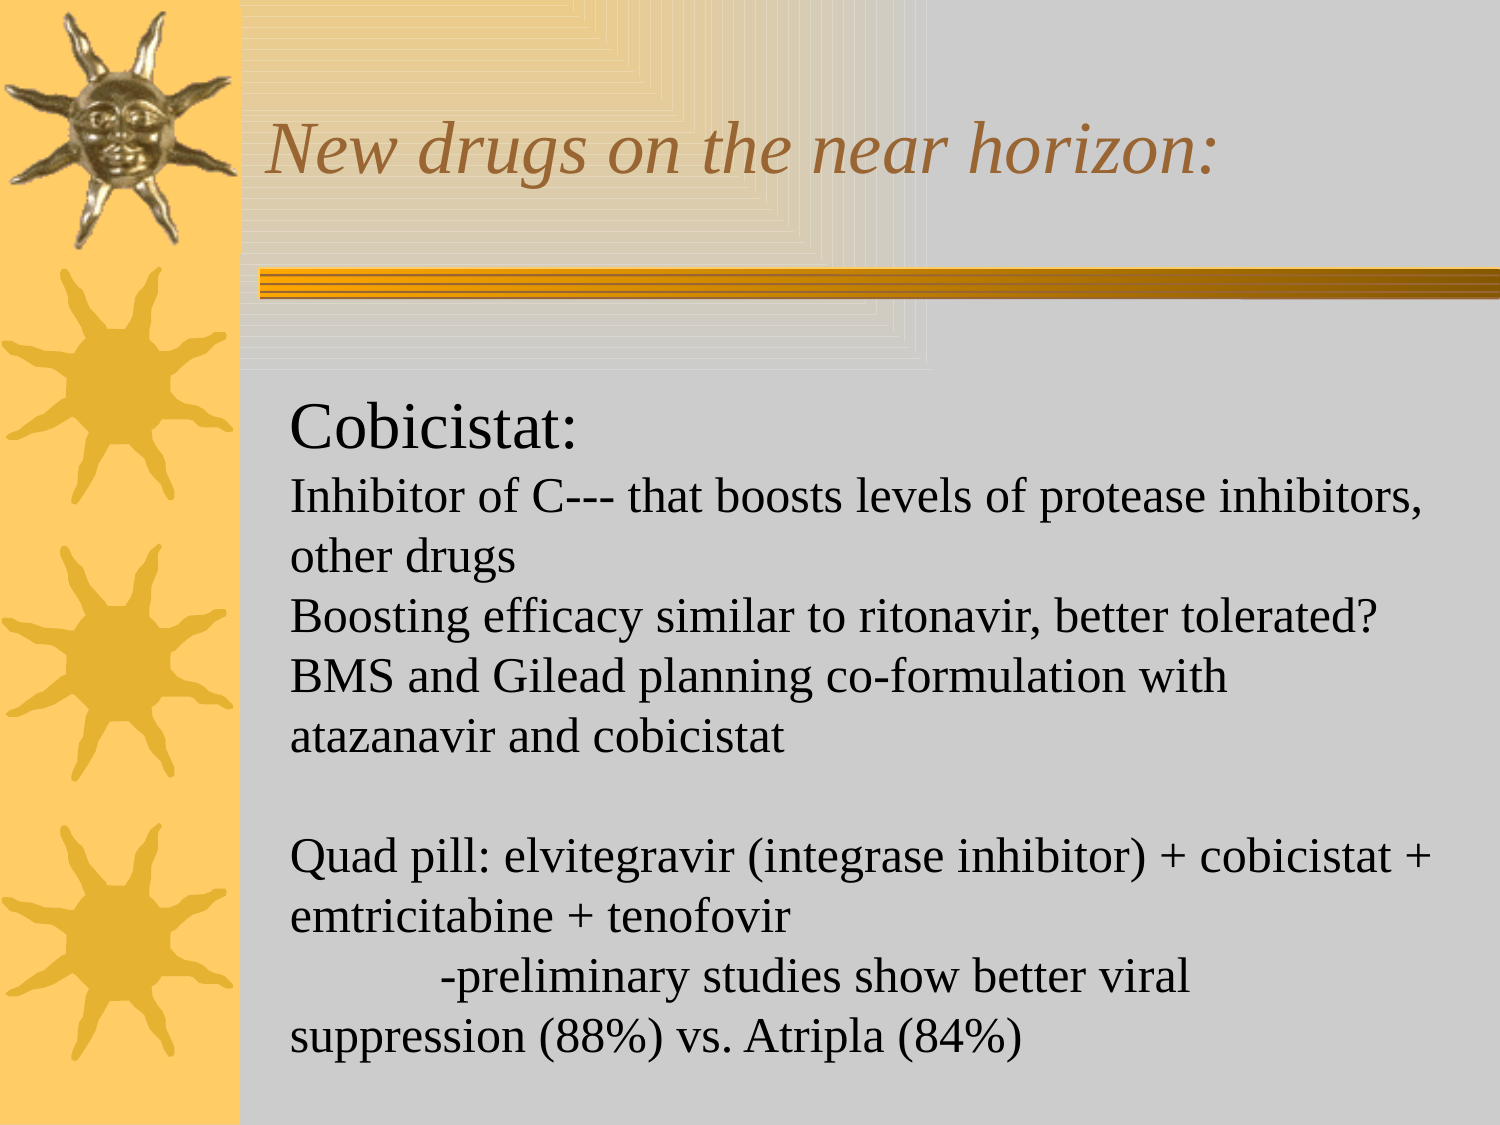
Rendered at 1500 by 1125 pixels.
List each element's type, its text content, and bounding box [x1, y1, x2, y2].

text_box Cobicistat: Inhibitor of C--- that boosts levels of protease inhibitors, other drugs Boosting efficacy similar to ritonavir, better tolerated? BMS and Gilead planning co-formulation with atazanavir and cobicistat Quad pill: elvitegravir (integrase inhibitor) + cobicistat + emtricitabine + tenofovir -preliminary studies show better viral suppression (88%) vs. Atripla (84%) [275, 374, 1450, 1070]
title New drugs on the near horizon: [250, 49, 1492, 238]
picture [1, 8, 242, 254]
